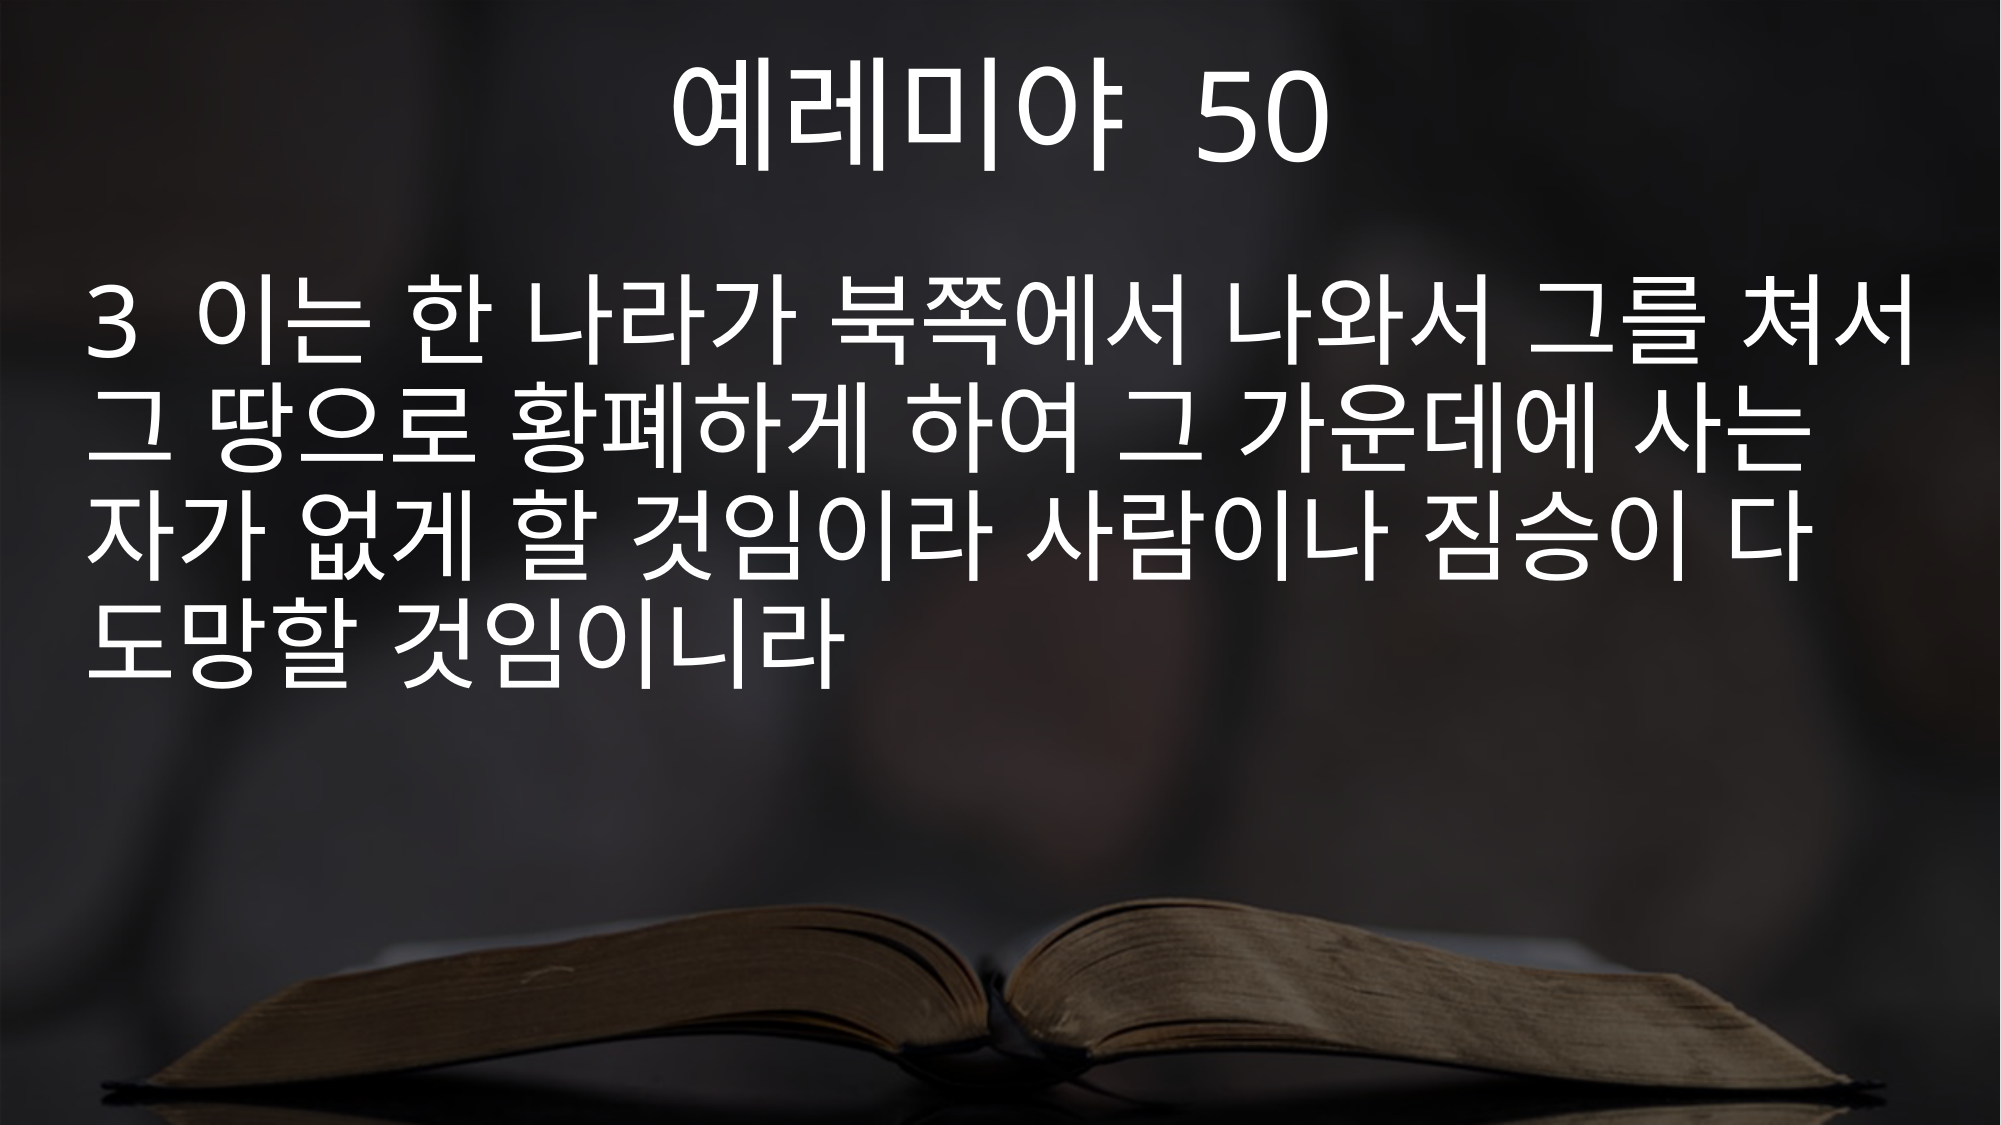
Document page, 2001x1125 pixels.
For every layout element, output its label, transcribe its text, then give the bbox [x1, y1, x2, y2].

list 3 이는 한 나라가 북쪽에서 나와서 그를 쳐서 그 땅으로 황폐하게 하여 그 가운데에 사는 자가 없게 할 것임이라 사람이나 짐승이 다 도망할 것임이니라 [69, 263, 1953, 423]
picture [0, 0, 2001, 1125]
footer 예레미야 50 [0, 32, 2000, 192]
